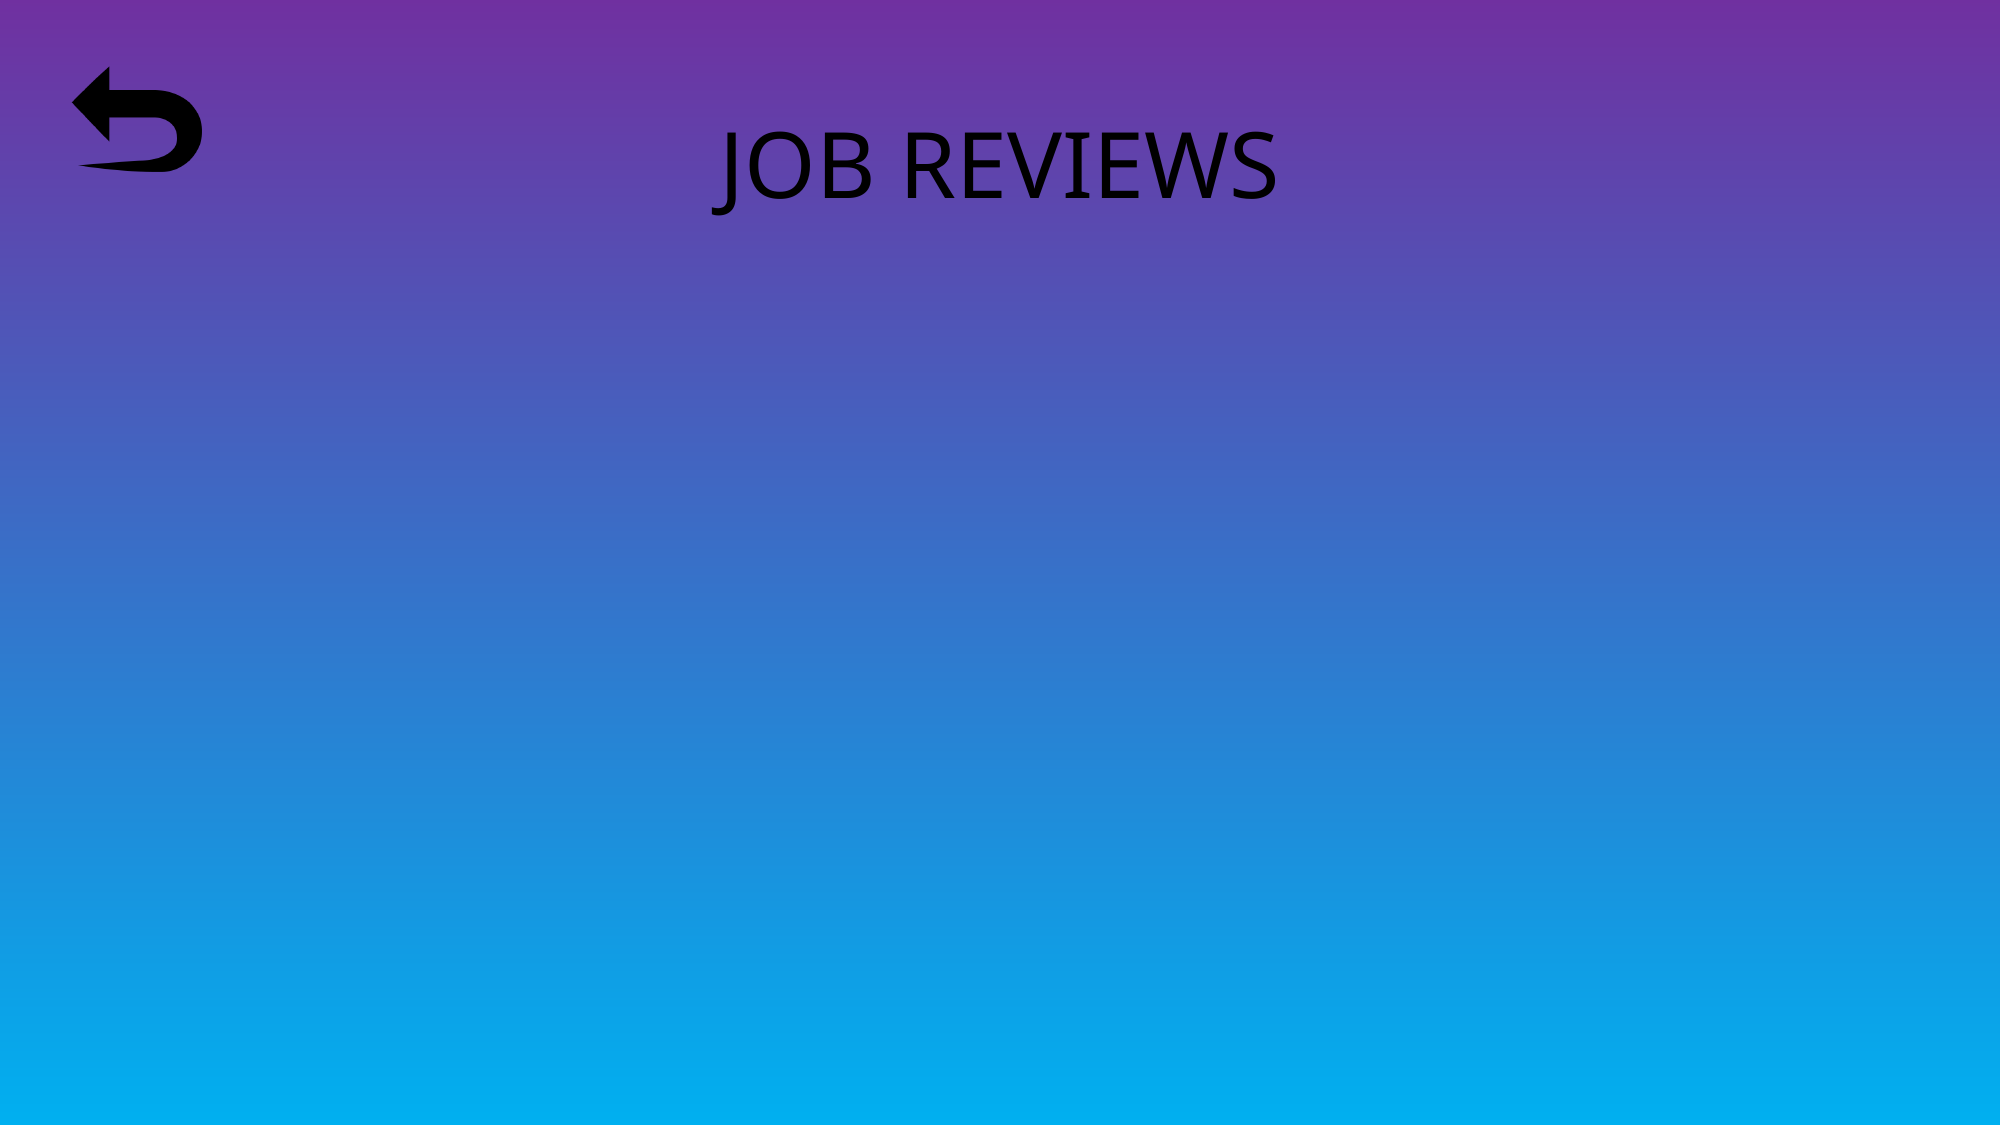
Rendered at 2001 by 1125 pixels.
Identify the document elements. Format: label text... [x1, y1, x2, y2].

title JOB REVIEWS [137, 59, 1863, 278]
picture [62, 44, 213, 195]
